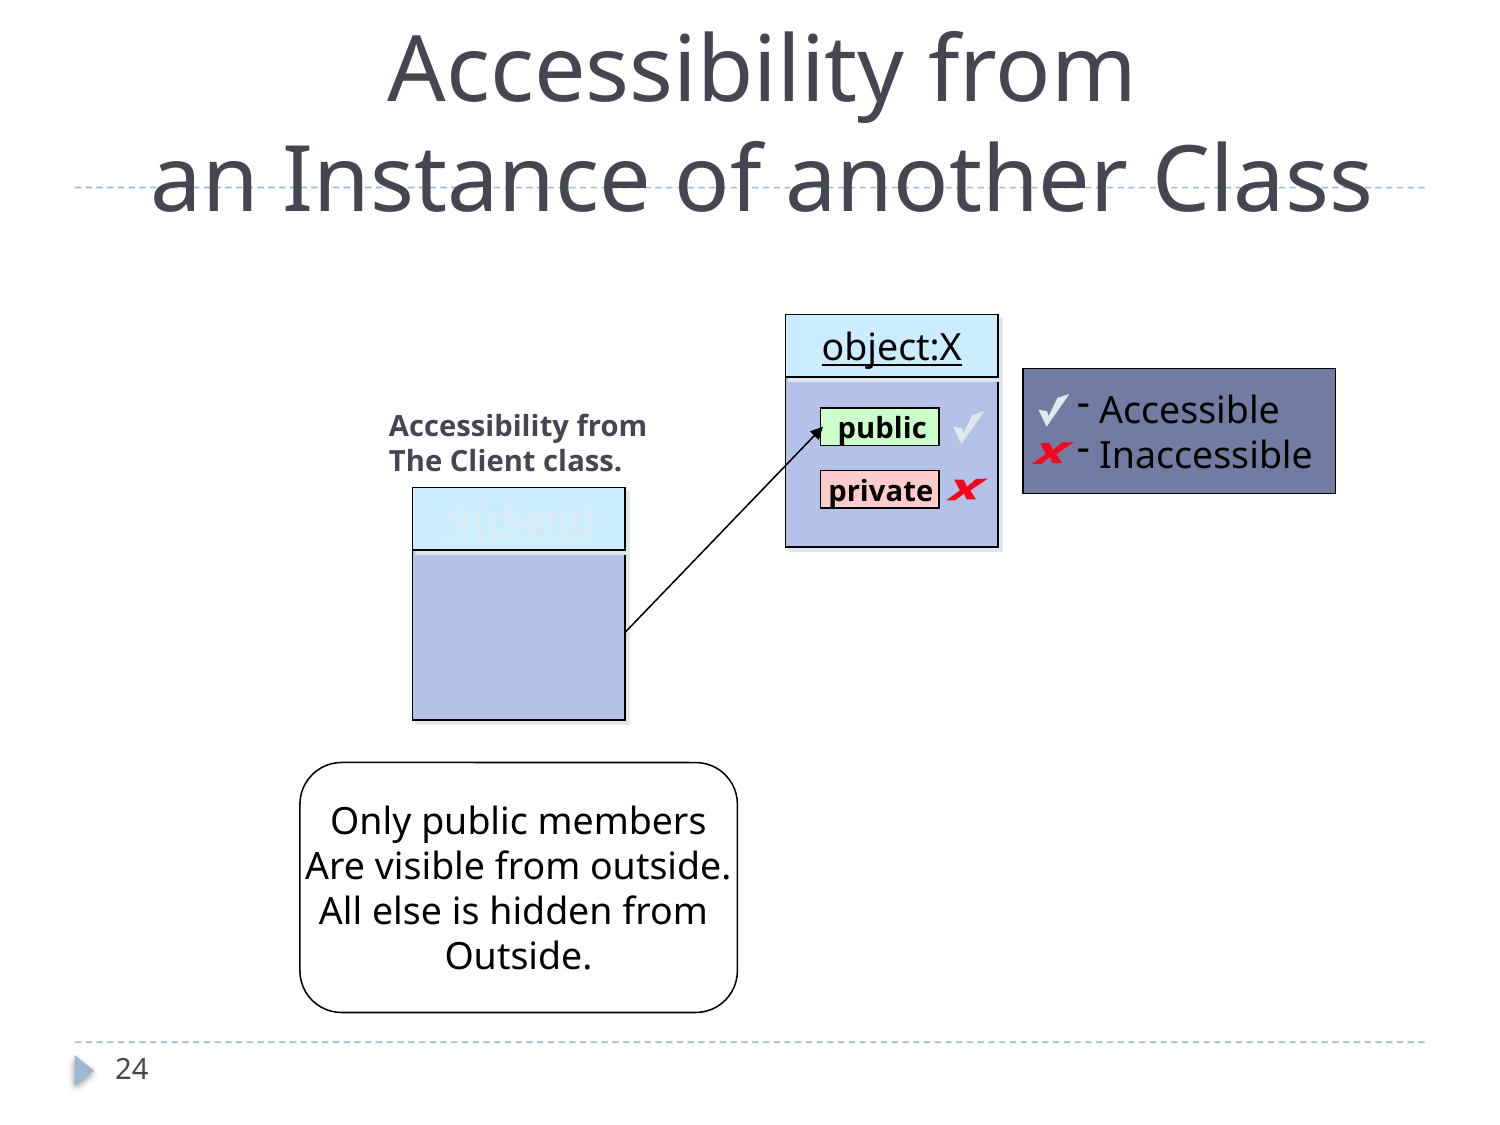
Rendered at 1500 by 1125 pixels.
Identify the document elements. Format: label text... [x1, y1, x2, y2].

text_box Accessibility from an Instance of another Class [75, 112, 1450, 238]
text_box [785, 314, 1336, 548]
text_box Only public members Are visible from outside. All else is hidden from Outside. [299, 762, 738, 1013]
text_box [624, 426, 824, 633]
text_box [373, 399, 664, 721]
slide_number 24 [100, 1042, 426, 1103]
